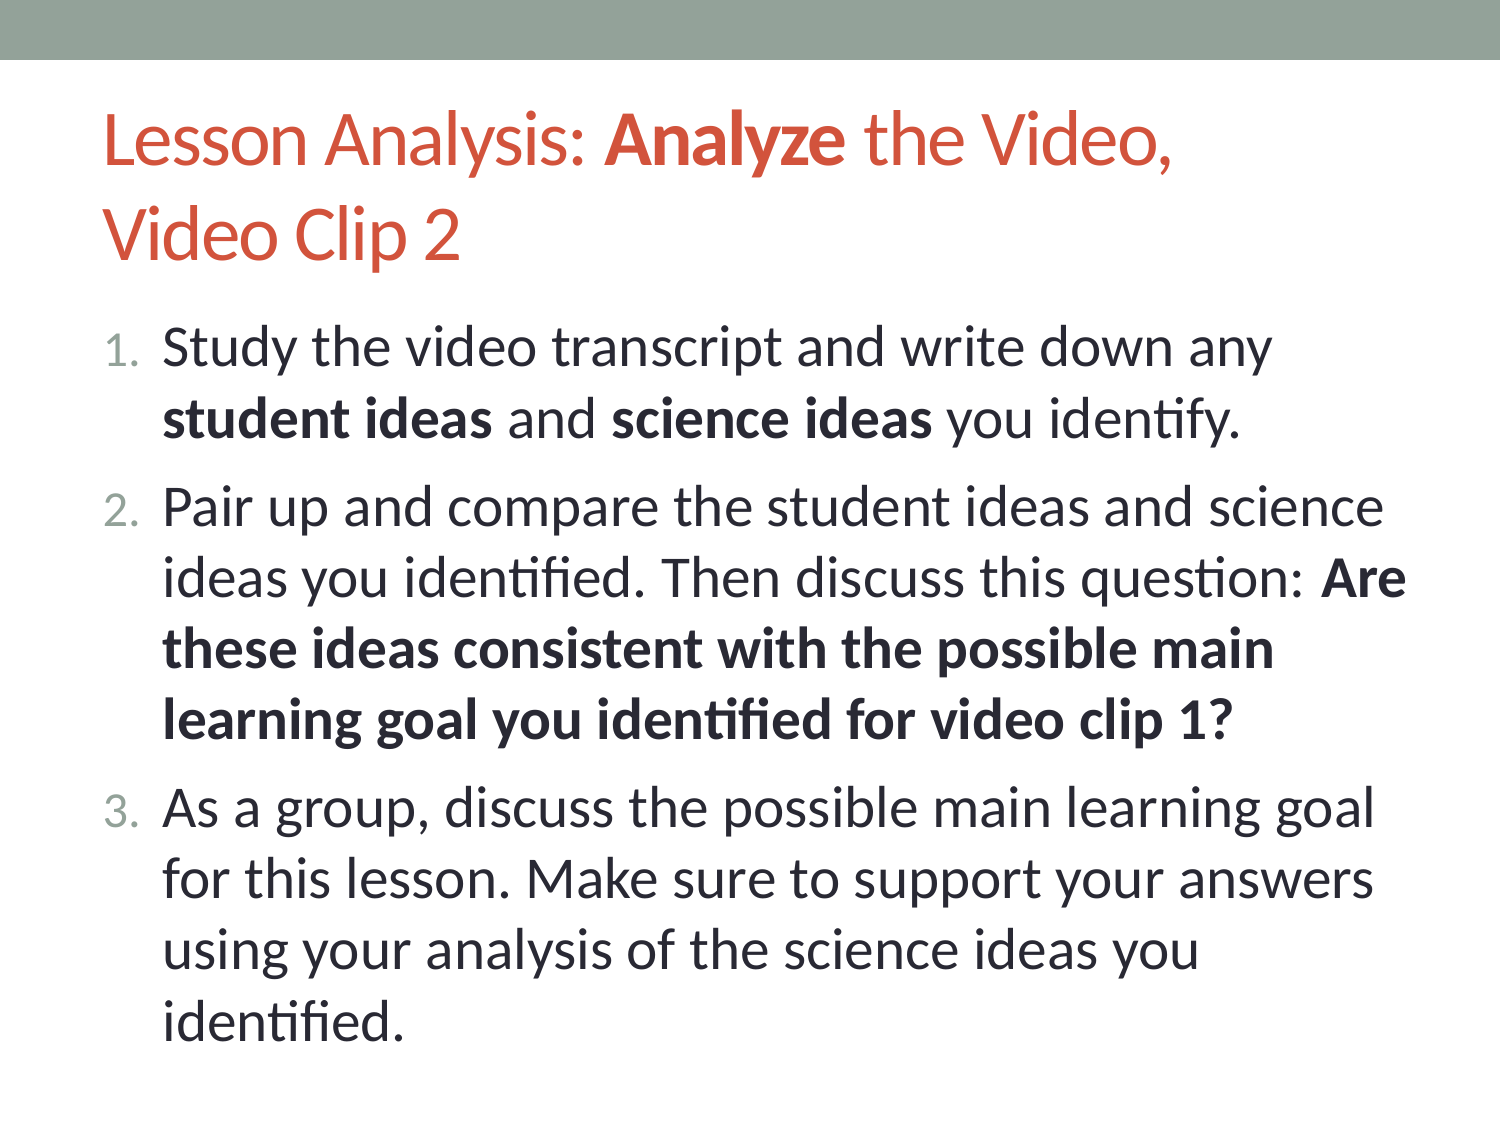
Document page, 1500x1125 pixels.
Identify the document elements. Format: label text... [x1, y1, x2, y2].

list Study the video transcript and write down any student ideas and science ideas you identify. Pair up and compare the student ideas and science ideas you identified. Then discuss this question: Are these ideas consistent with the possible main learning goal you identified for video clip 1? As a group, discuss the possible main learning goal for this lesson. Make sure to support your answers using your analysis of the science ideas you identified. [87, 299, 1463, 1100]
title Lesson Analysis: Analyze the Video, Video Clip 2 [87, 99, 1438, 263]
